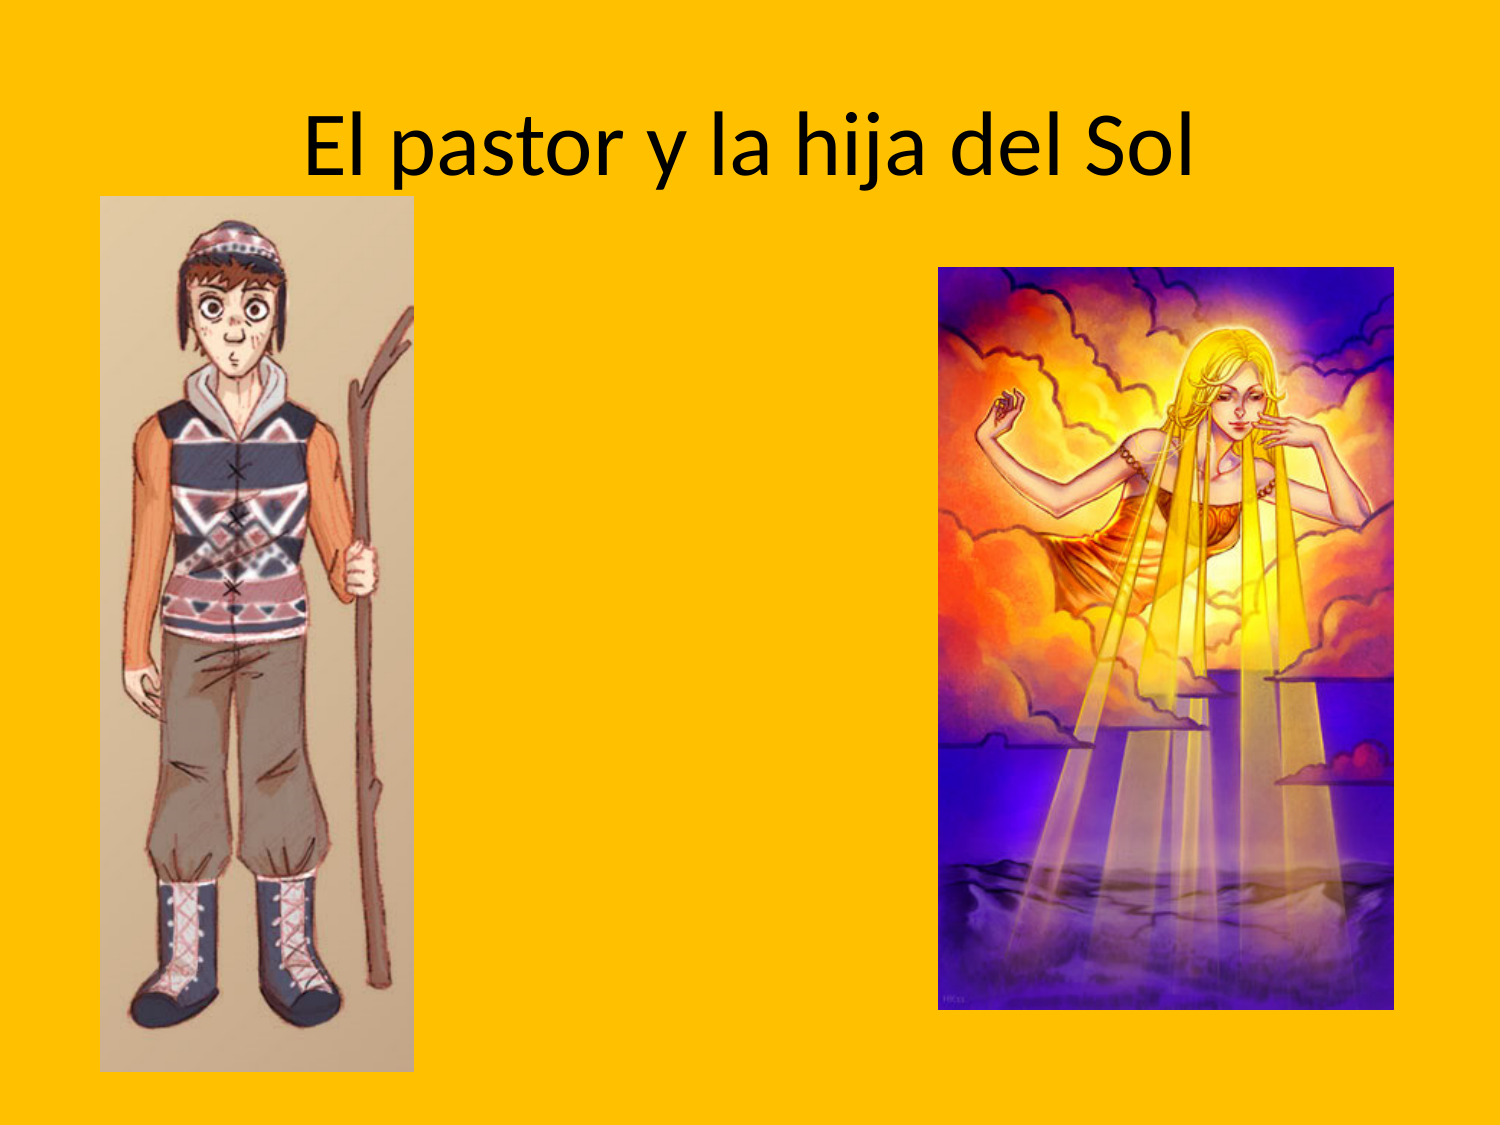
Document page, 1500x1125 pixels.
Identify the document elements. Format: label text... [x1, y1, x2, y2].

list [938, 266, 1394, 1010]
picture [100, 195, 414, 1073]
title El pastor y la hija del Sol [75, 45, 1425, 233]
